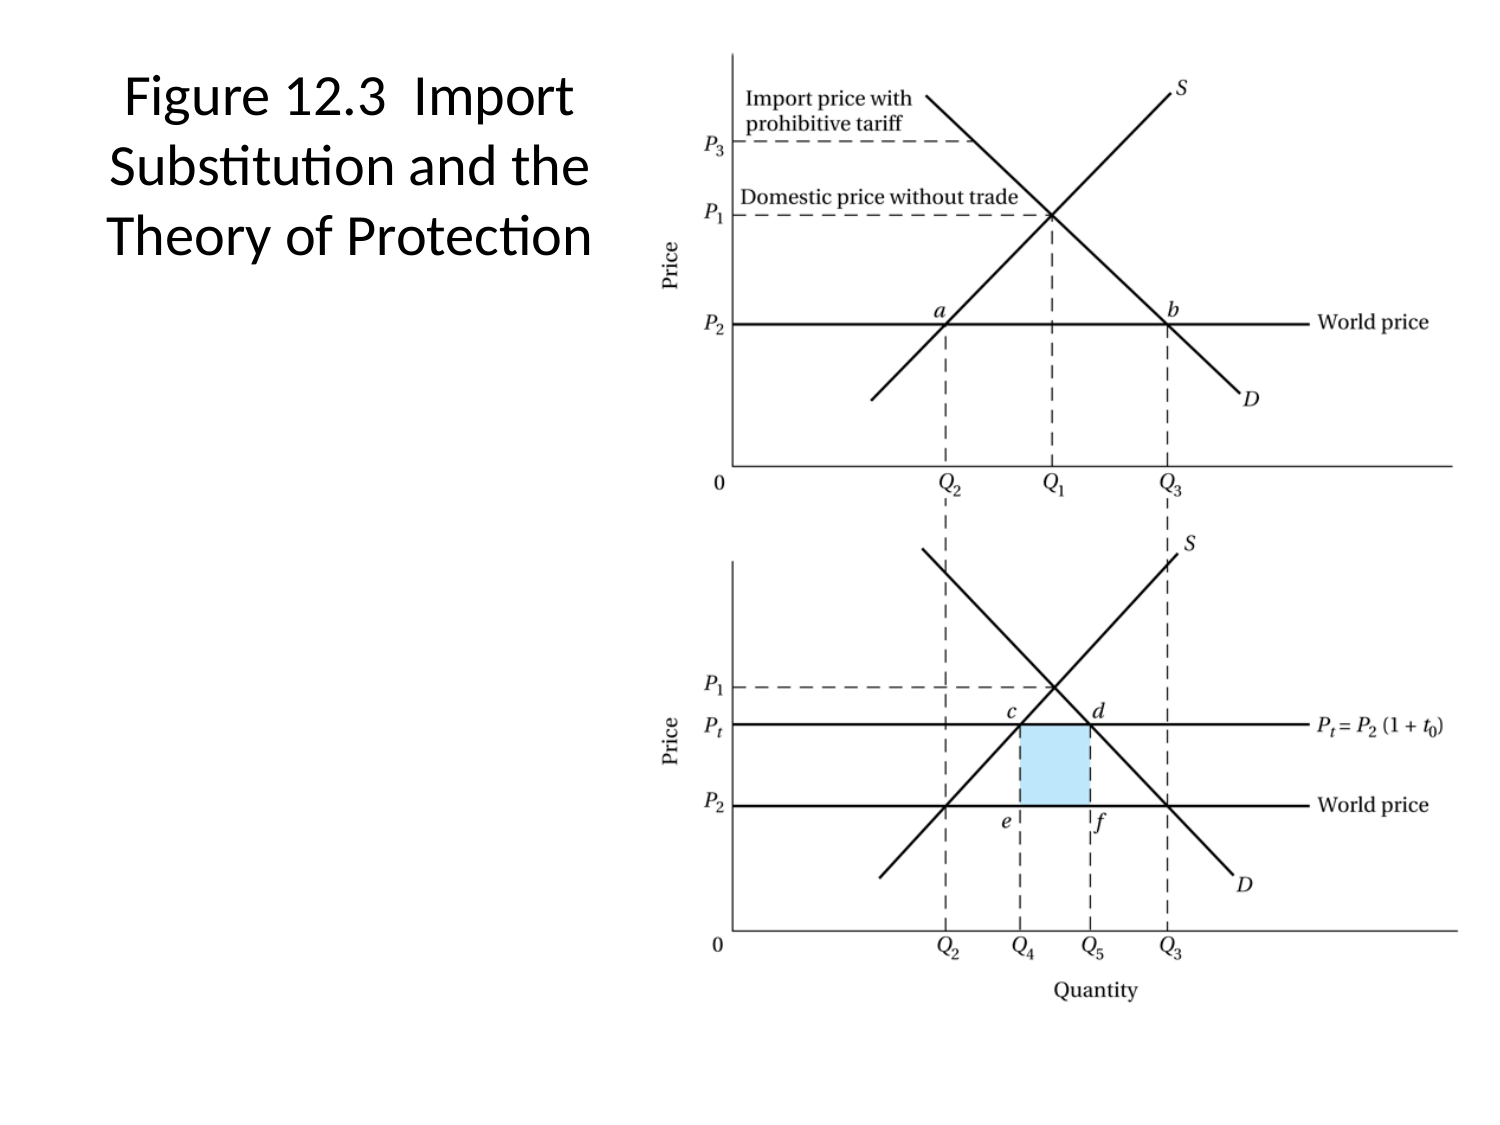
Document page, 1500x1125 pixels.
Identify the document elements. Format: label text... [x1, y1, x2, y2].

title Figure 12.3 Import Substitution and the Theory of Protection [50, 49, 650, 688]
picture [651, 49, 1471, 1010]
